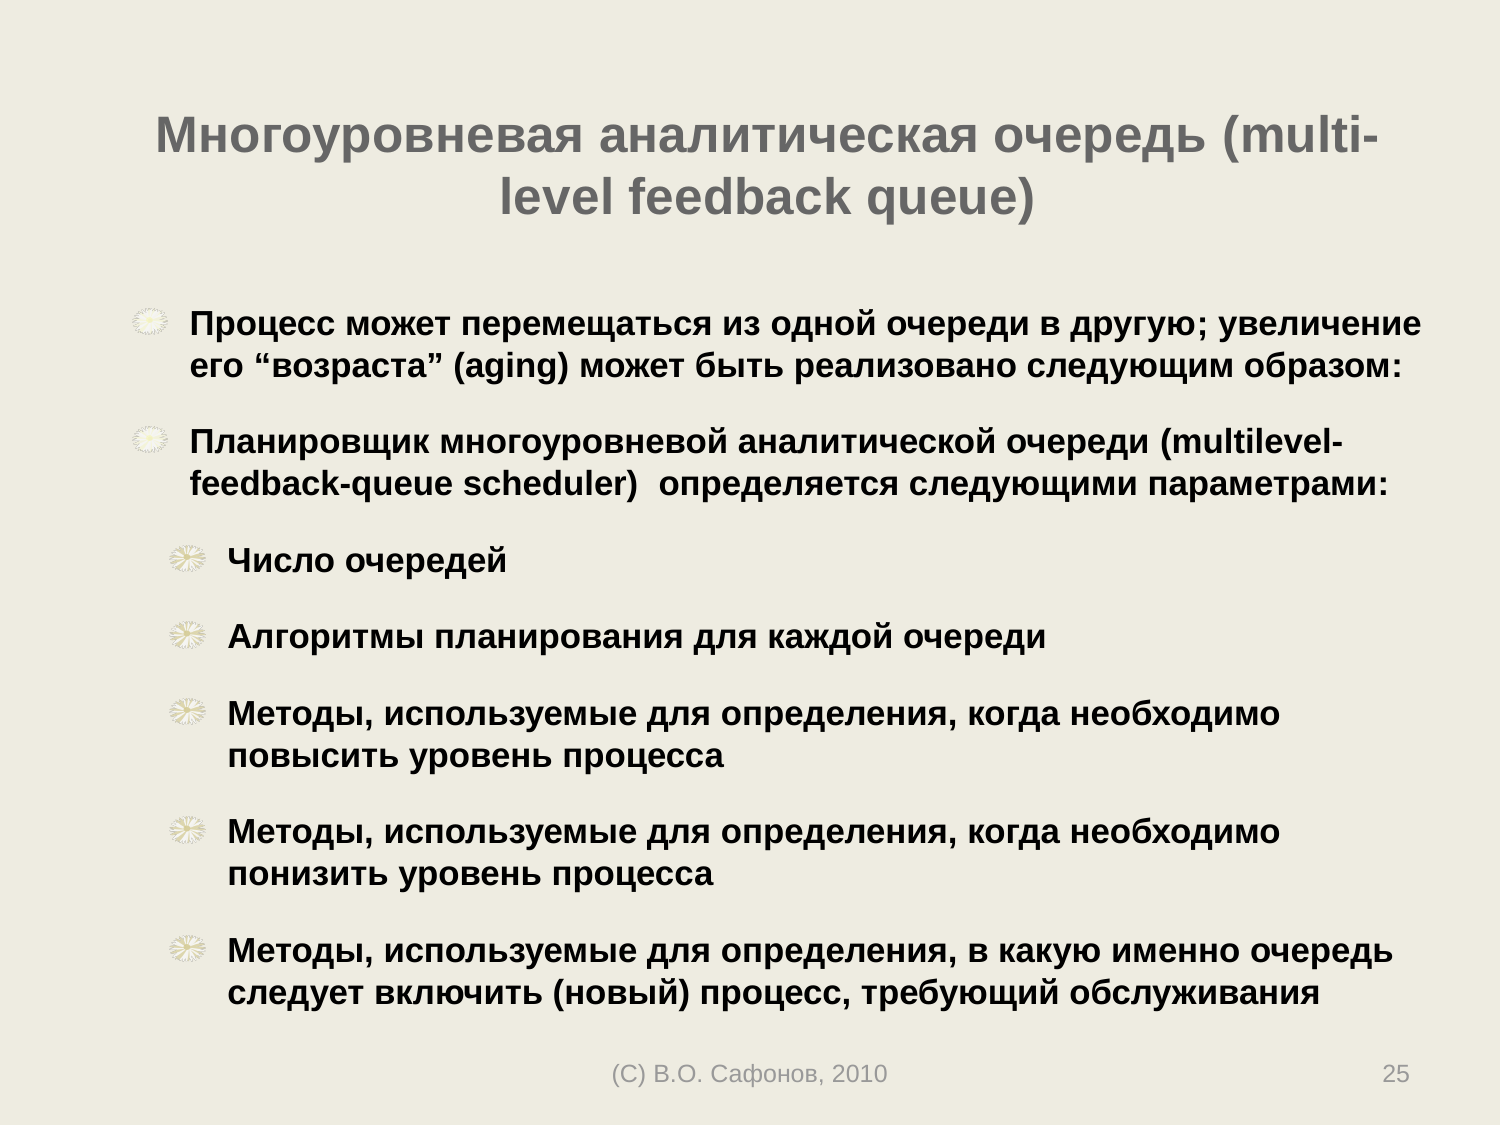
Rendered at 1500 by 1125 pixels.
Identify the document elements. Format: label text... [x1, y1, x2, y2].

picture [169, 816, 206, 844]
picture [132, 308, 168, 335]
picture [169, 621, 206, 649]
title Многоуровневая аналитическая очередь (multi-level feedback queue) [111, 92, 1425, 233]
text_box (C) В.О. Сафонов, 2010 [512, 1043, 988, 1103]
picture [169, 545, 206, 572]
picture [169, 935, 206, 962]
list Процесс может перемещаться из одной очереди в другую; увеличение его “возраста” (aging) может быть реализовано следующим образом: Планировщик многоуровневой аналитической очереди (multilevel-feedback-queue scheduler) определяется следующими параметрами: Число очередей Алгоритмы планирования для каждой очереди Методы, используемые для определения, когда необходимо повысить уровень процесса Методы, используемые для определения, когда необходимо понизить уровень процесса Методы, используемые для определения, в какую именно очередь следует включить (новый) процесс, требующий обслуживания [117, 292, 1443, 1043]
text_box 25 [1074, 1043, 1425, 1103]
picture [169, 698, 206, 725]
picture [132, 426, 168, 453]
